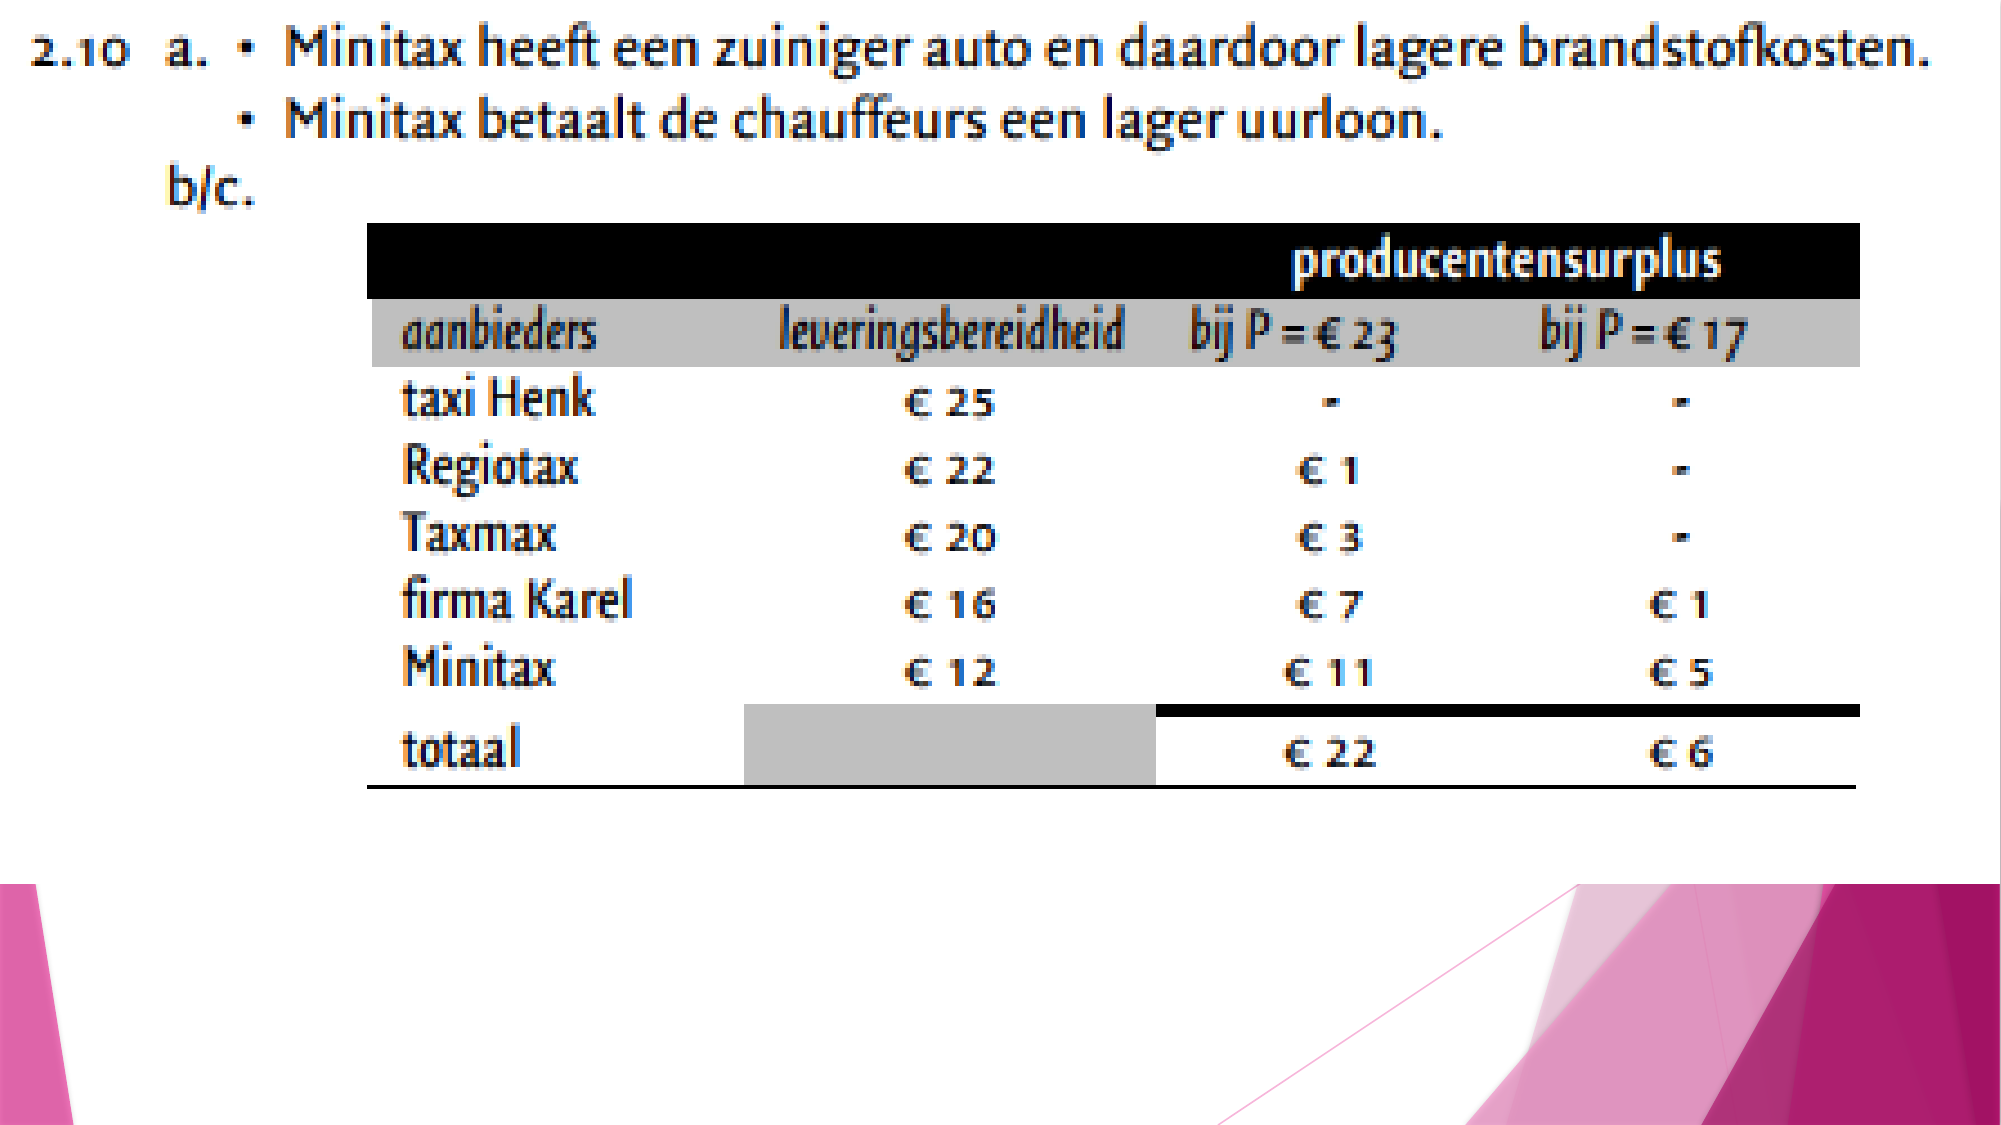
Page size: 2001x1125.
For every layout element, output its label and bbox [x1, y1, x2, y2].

picture [0, 0, 2000, 884]
